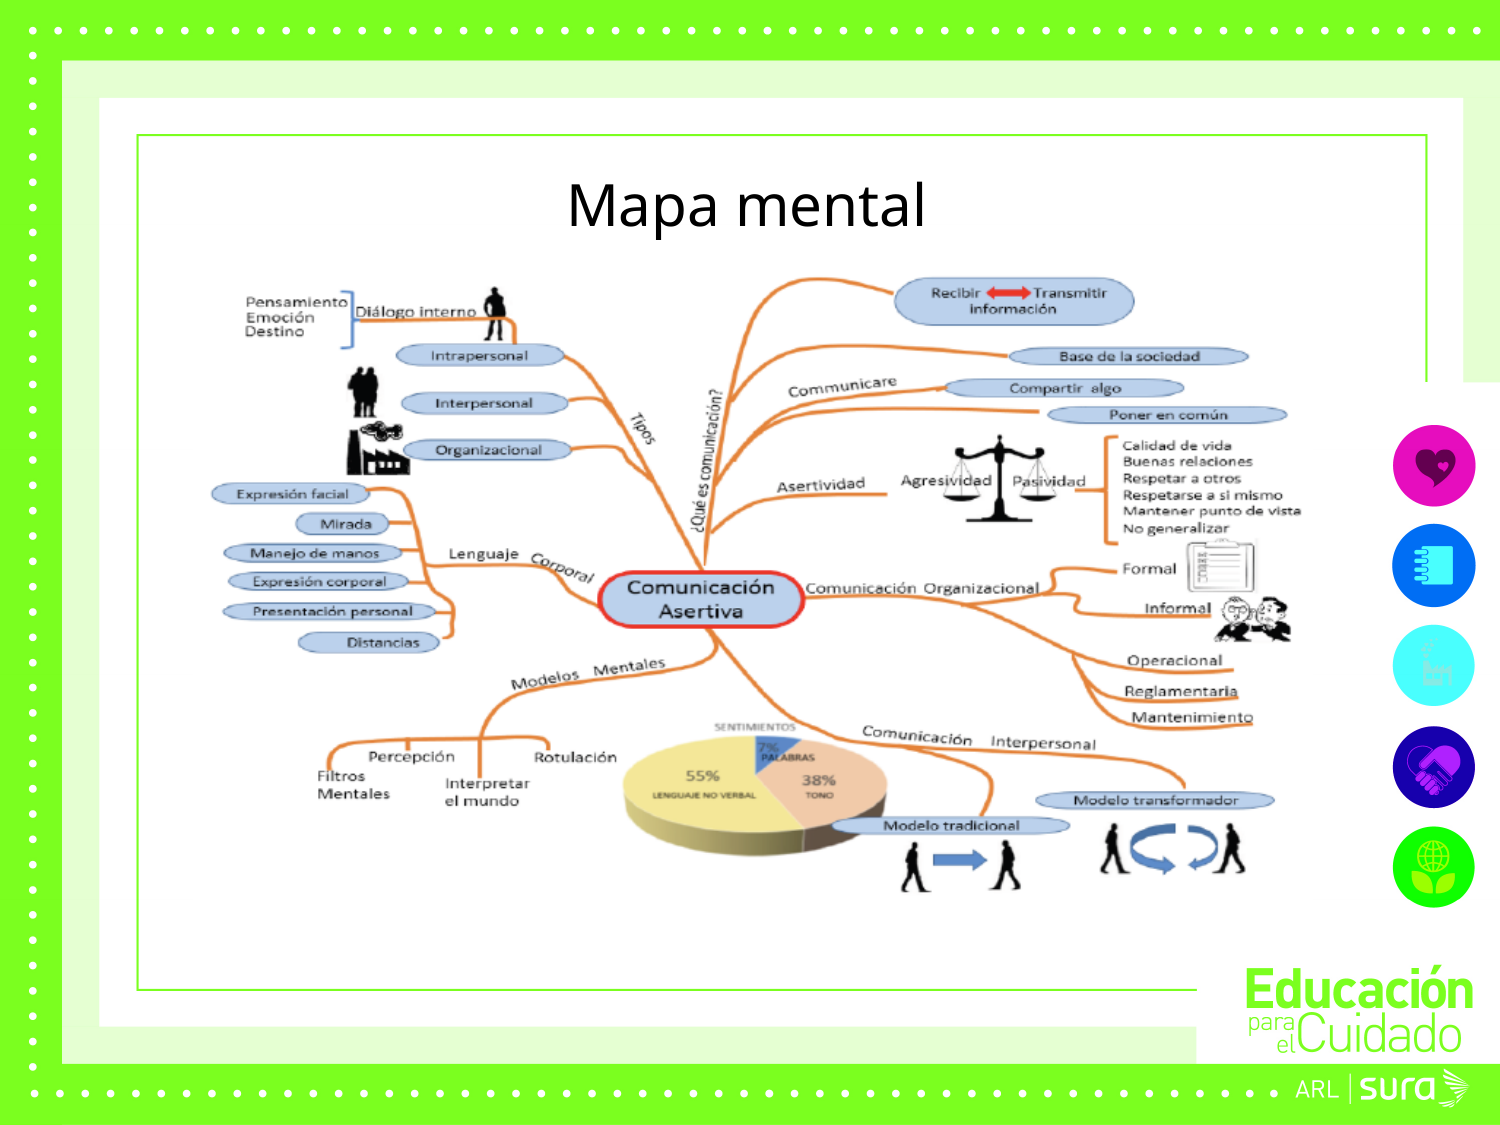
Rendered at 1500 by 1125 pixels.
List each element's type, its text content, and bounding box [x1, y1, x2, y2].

picture [0, 0, 1500, 1125]
title Mapa mental [71, 159, 1422, 247]
